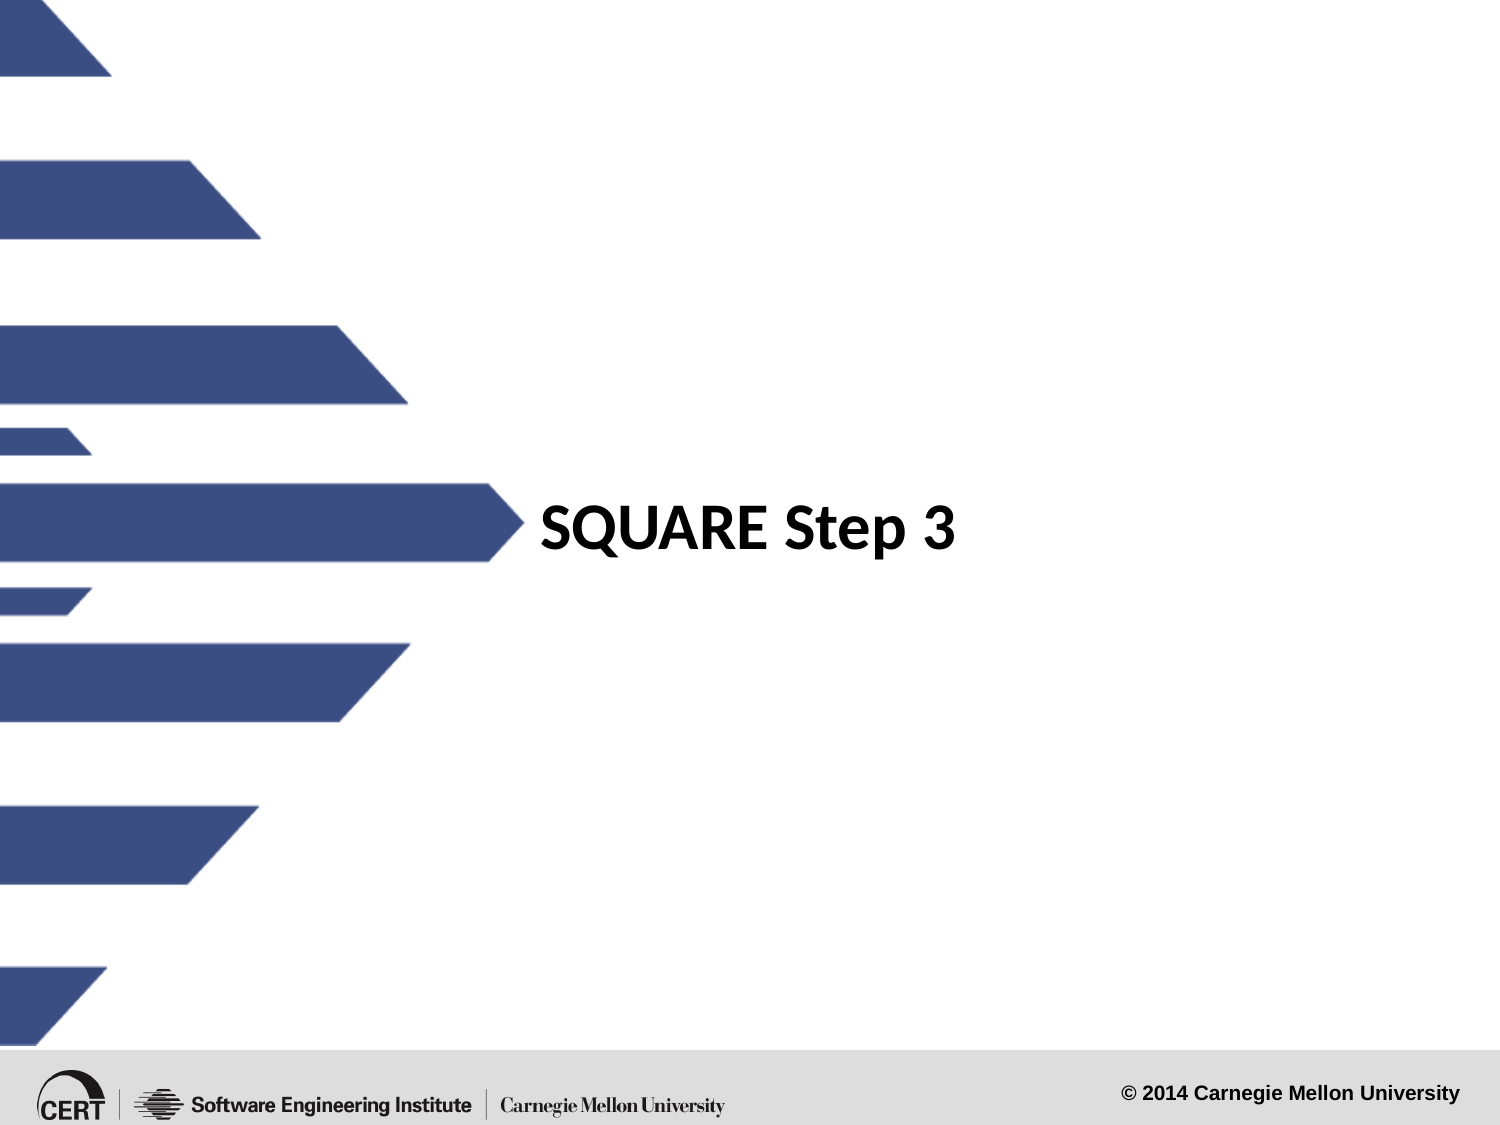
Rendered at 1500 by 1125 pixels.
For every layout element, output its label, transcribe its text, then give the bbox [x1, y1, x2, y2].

title SQUARE Step 3 [524, 474, 1426, 688]
picture [0, 0, 525, 1046]
picture [37, 1069, 725, 1122]
